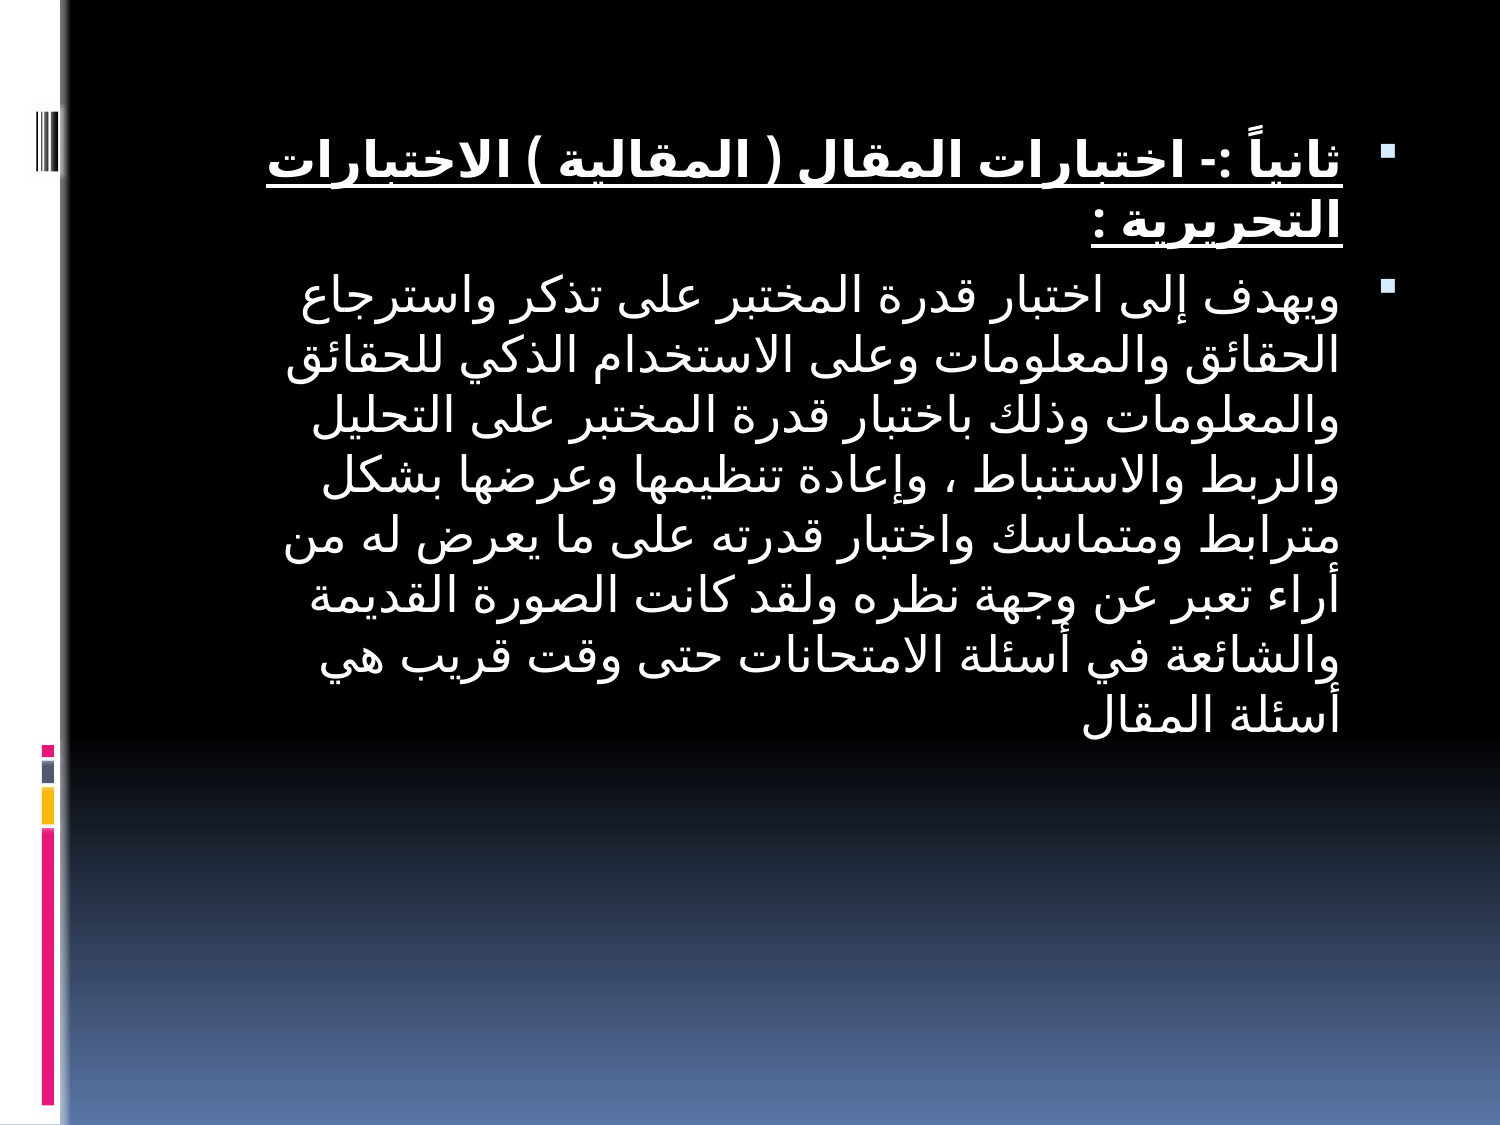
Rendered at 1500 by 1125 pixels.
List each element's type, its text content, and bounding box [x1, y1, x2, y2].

list ثانياً :- اختبارات المقال ( المقالية ) الاختبارات التحريرية : ويهدف إلى اختبار قدرة المختبر على تذكر واسترجاع الحقائق والمعلومات وعلى الاستخدام الذكي للحقائق والمعلومات وذلك باختبار قدرة المختبر على التحليل والربط والاستنباط ، وإعادة تنظيمها وعرضها بشكل مترابط ومتماسك واختبار قدرته على ما يعرض له من أراء تعبر عن وجهة نظره ولقد كانت الصورة القديمة والشائعة في أسئلة الامتحانات حتى وقت قريب هي أسئلة المقال [187, 120, 1425, 1050]
